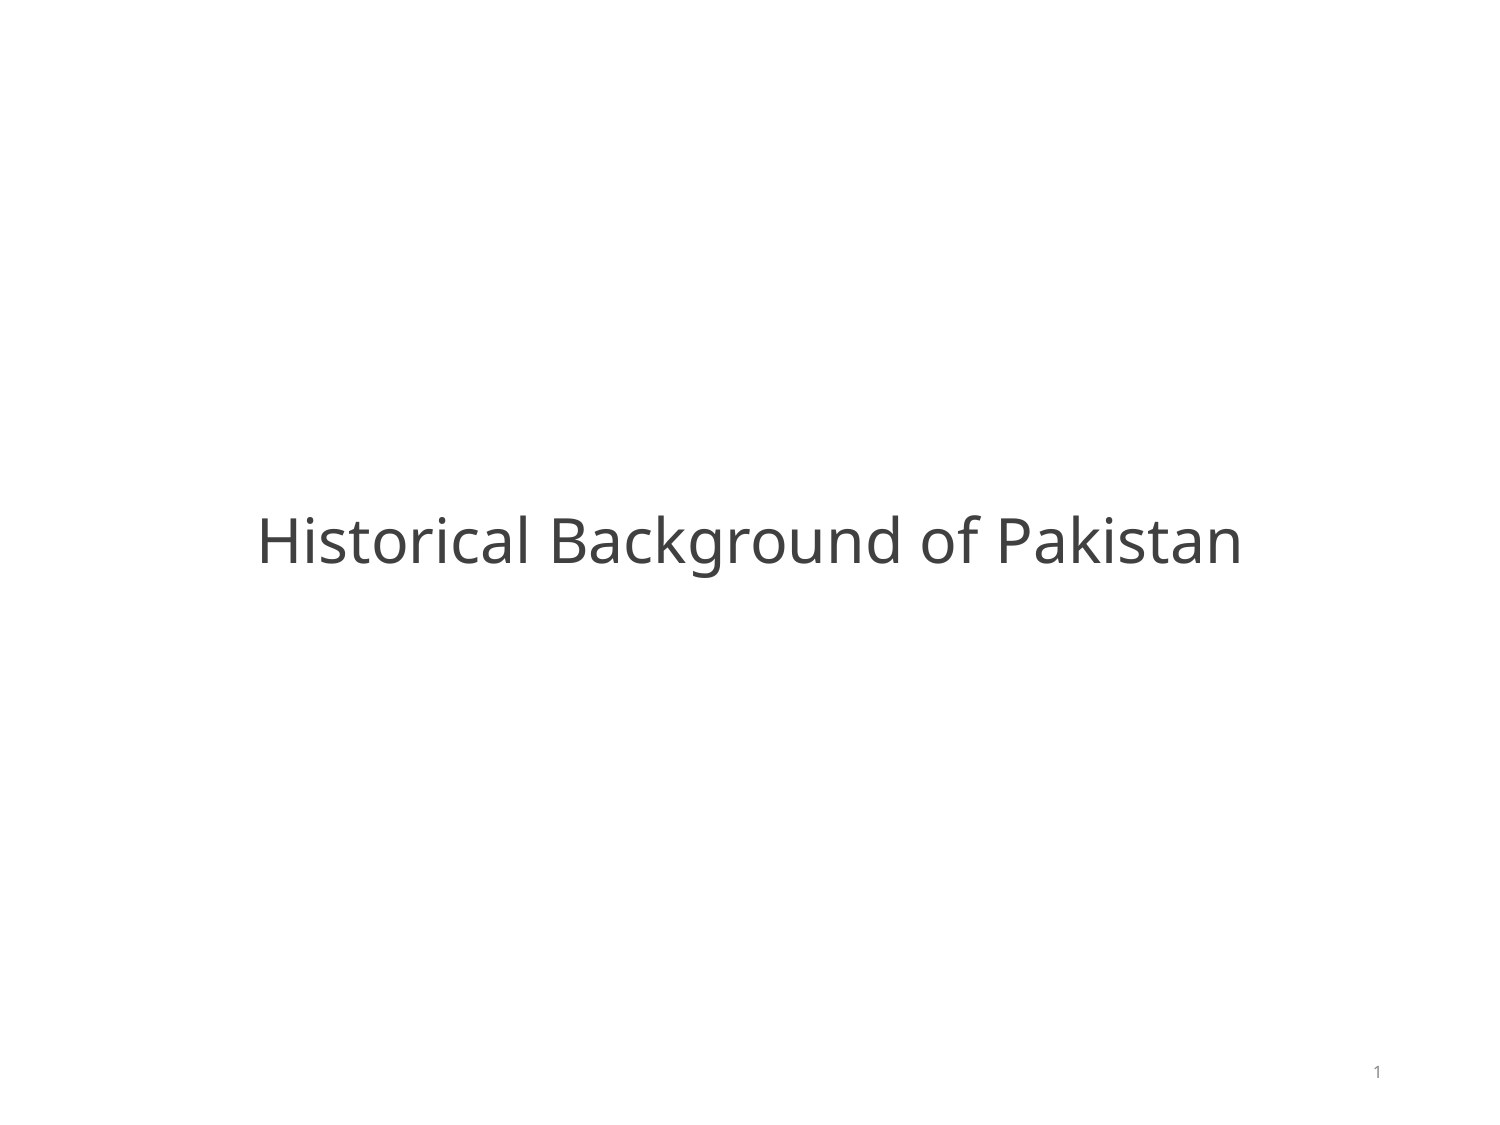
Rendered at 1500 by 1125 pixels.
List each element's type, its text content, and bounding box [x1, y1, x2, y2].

slide_number 1 [1060, 1042, 1398, 1103]
subtitle Historical Background of Pakistan [144, 502, 1357, 625]
